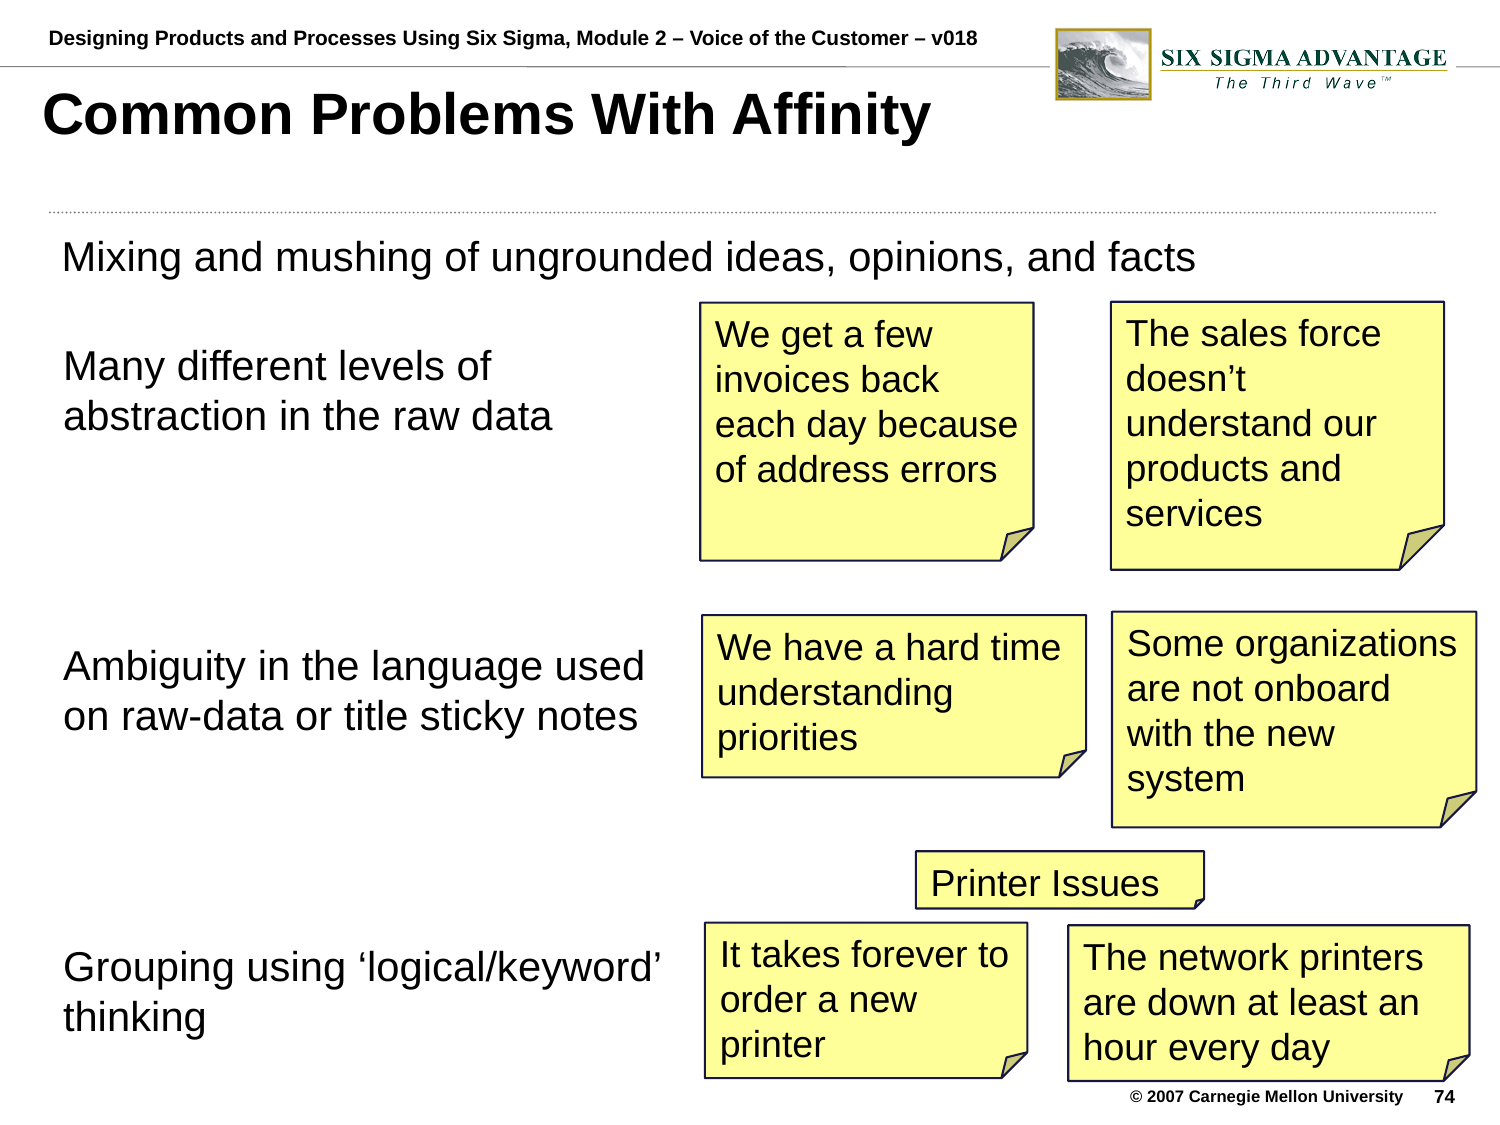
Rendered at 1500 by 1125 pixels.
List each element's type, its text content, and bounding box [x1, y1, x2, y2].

text_box Mixing and mushing of ungrounded ideas, opinions, and facts [46, 222, 1212, 287]
title Common Problems With Affinity [42, 89, 1438, 146]
text_box It takes forever to order a new printer [704, 922, 1028, 1079]
text_box Printer Issues [915, 851, 1205, 909]
text_box The network printers are down at least an hour every day [1068, 925, 1470, 1082]
text_box We get a few invoices back each day because of address errors [700, 302, 1034, 561]
text_box Many different levels of abstraction in the raw data Ambiguity in the language used on raw-data or title sticky notes Grouping using ‘logical/keyword’ thinking [48, 331, 687, 1047]
text_box We have a hard time understanding priorities [702, 615, 1087, 778]
picture [1049, 24, 1456, 104]
text_box Some organizations are not onboard with the new system [1112, 611, 1477, 828]
text_box The sales force doesn’t understand our products and services [1110, 301, 1445, 570]
